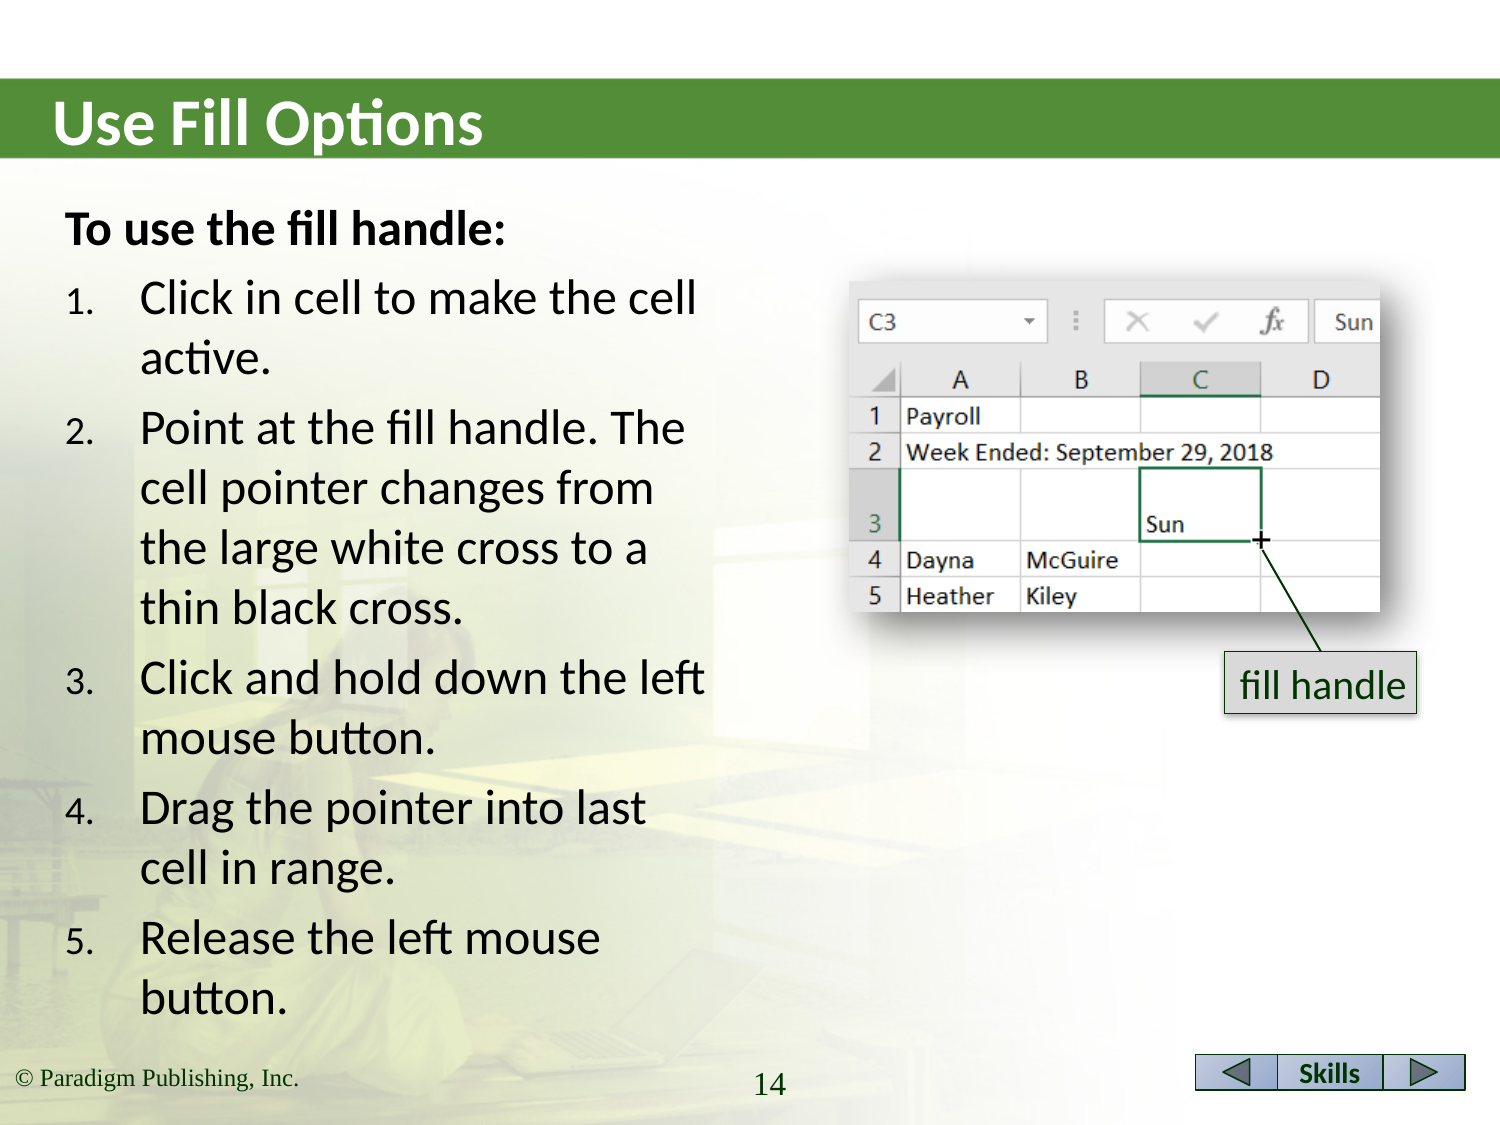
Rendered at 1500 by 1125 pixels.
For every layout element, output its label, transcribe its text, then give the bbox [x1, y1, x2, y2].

text_box fill handle [1224, 651, 1417, 714]
title Use Fill Options [37, 71, 1463, 159]
list To use the fill handle: Click in cell to make the cell active. Point at the fill handle. The cell pointer changes from the large white cross to a thin black cross. Click and hold down the left mouse button. Drag the pointer into last cell in range. Release the left mouse button. [50, 187, 738, 913]
picture [0, 0, 1500, 1125]
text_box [1262, 549, 1322, 652]
